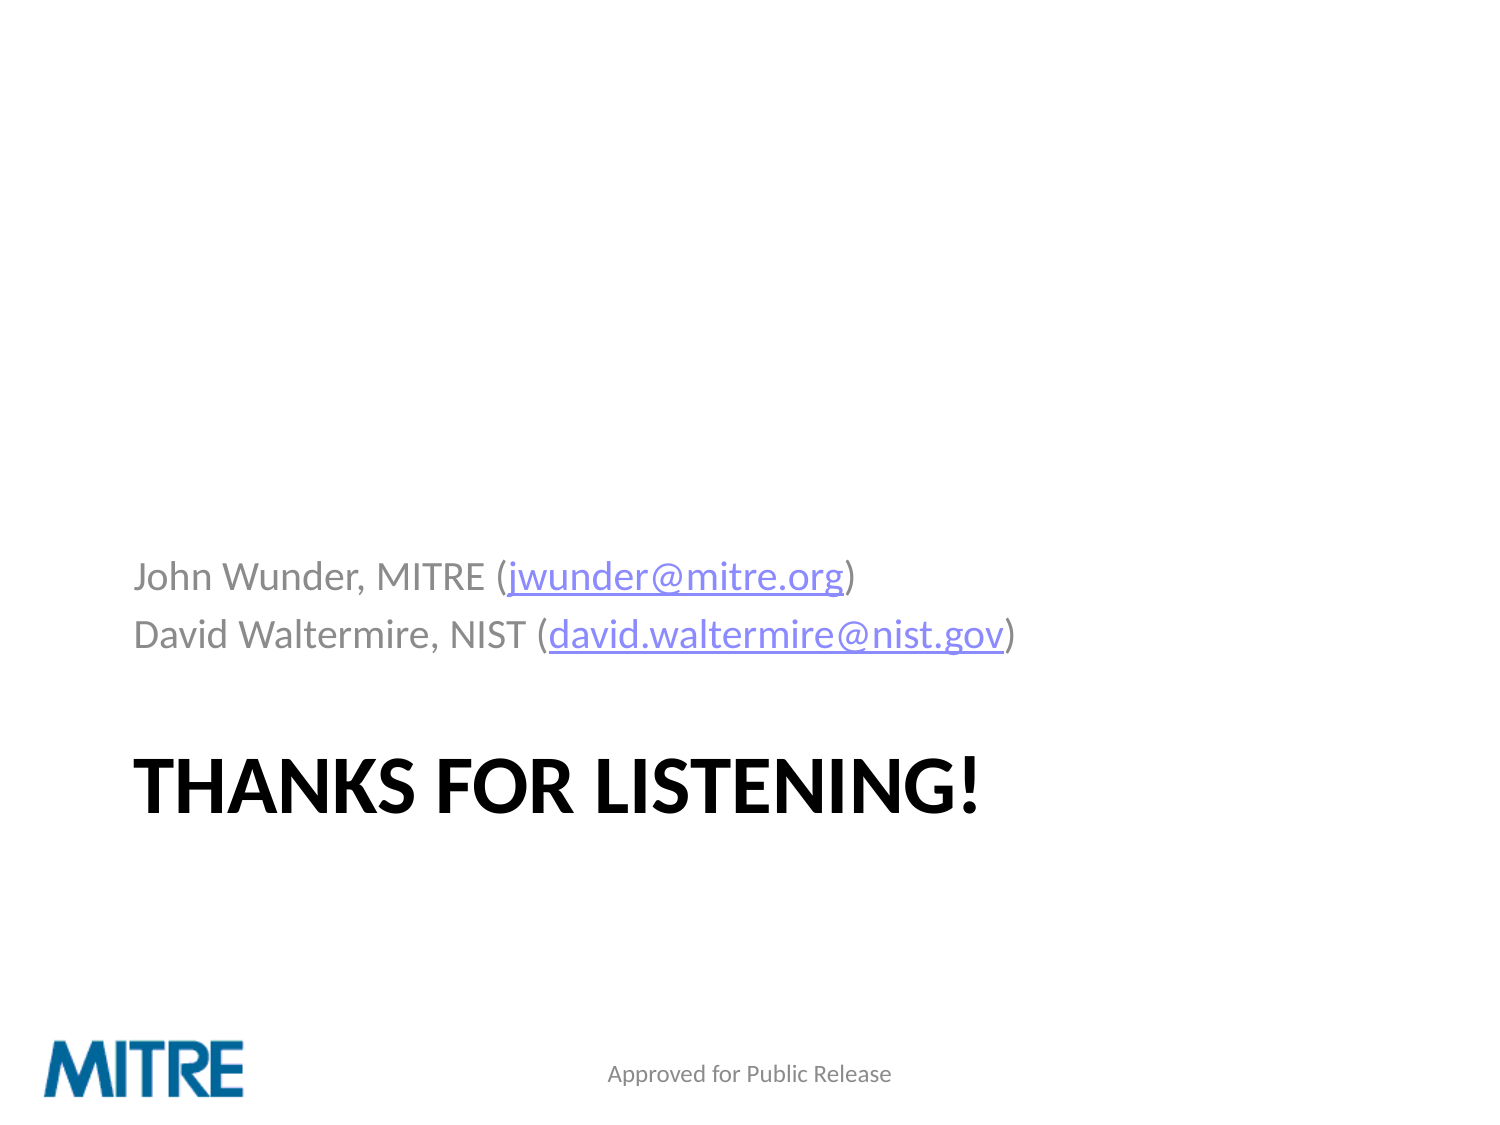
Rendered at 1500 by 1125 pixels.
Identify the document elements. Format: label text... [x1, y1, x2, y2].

list John Wunder, MITRE (jwunder@mitre.org) David Waltermire, NIST (david.waltermire@nist.gov) [118, 476, 1394, 723]
footer Approved for Public Release [512, 1042, 988, 1103]
picture [37, 1033, 250, 1103]
title Thanks for listening! [118, 723, 1394, 947]
